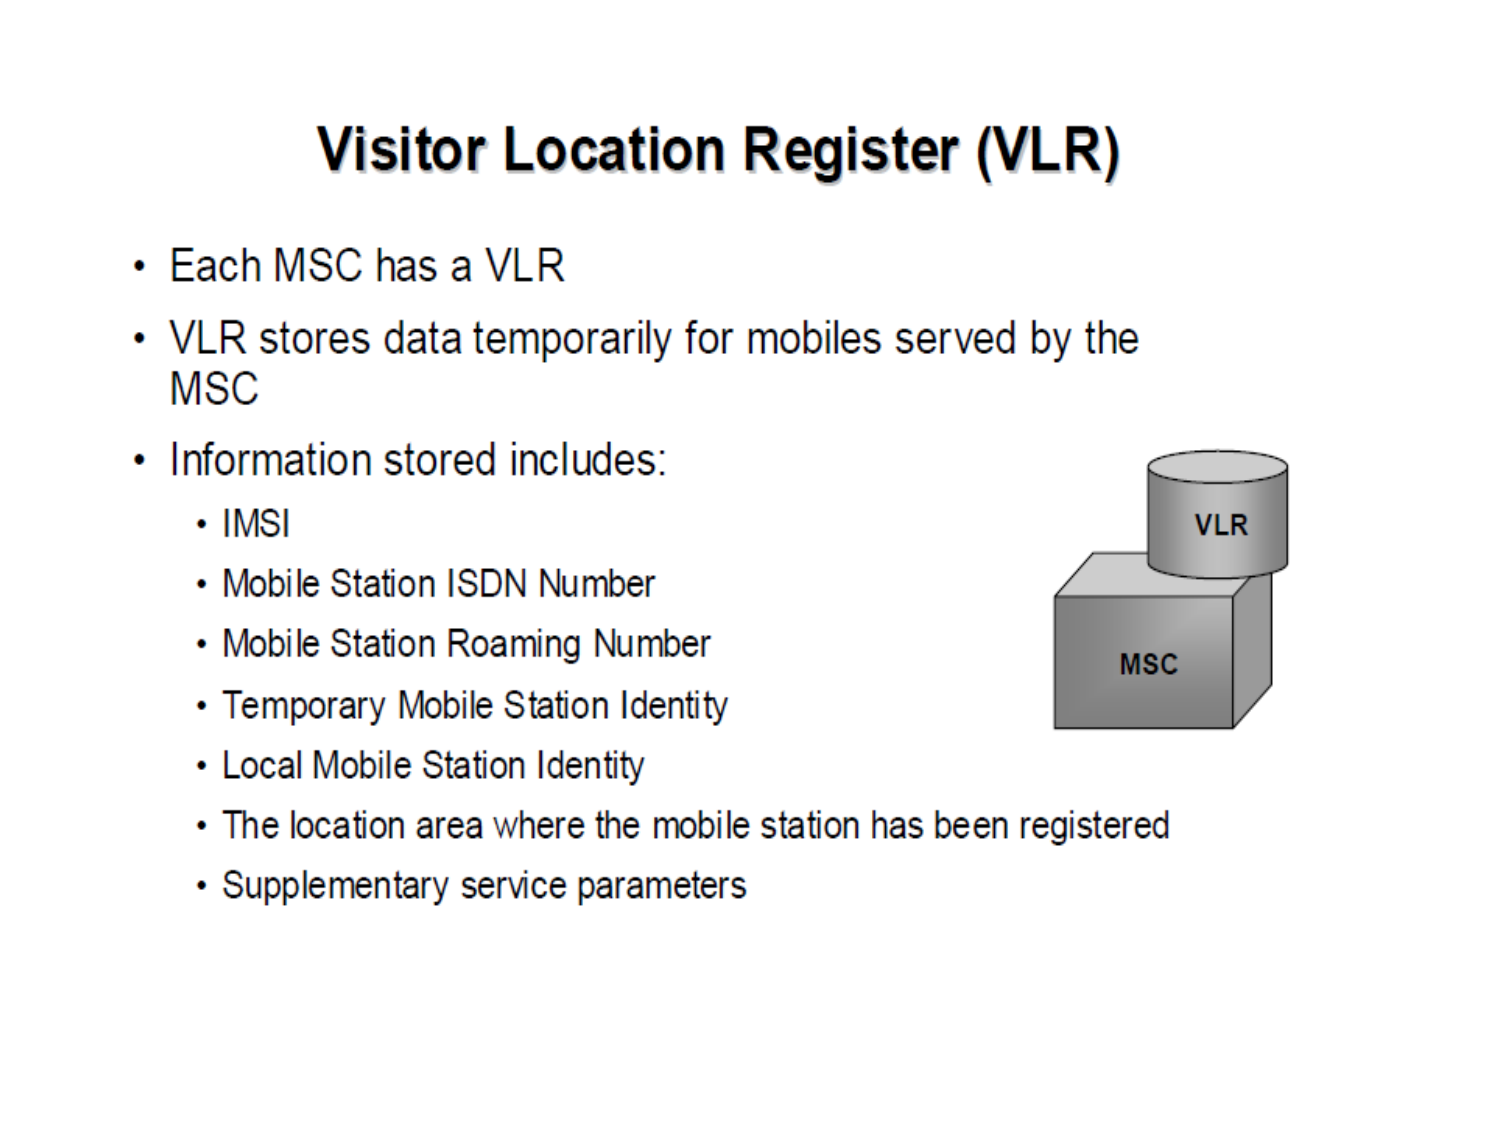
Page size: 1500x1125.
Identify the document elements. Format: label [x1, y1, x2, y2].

picture [112, 99, 1326, 938]
